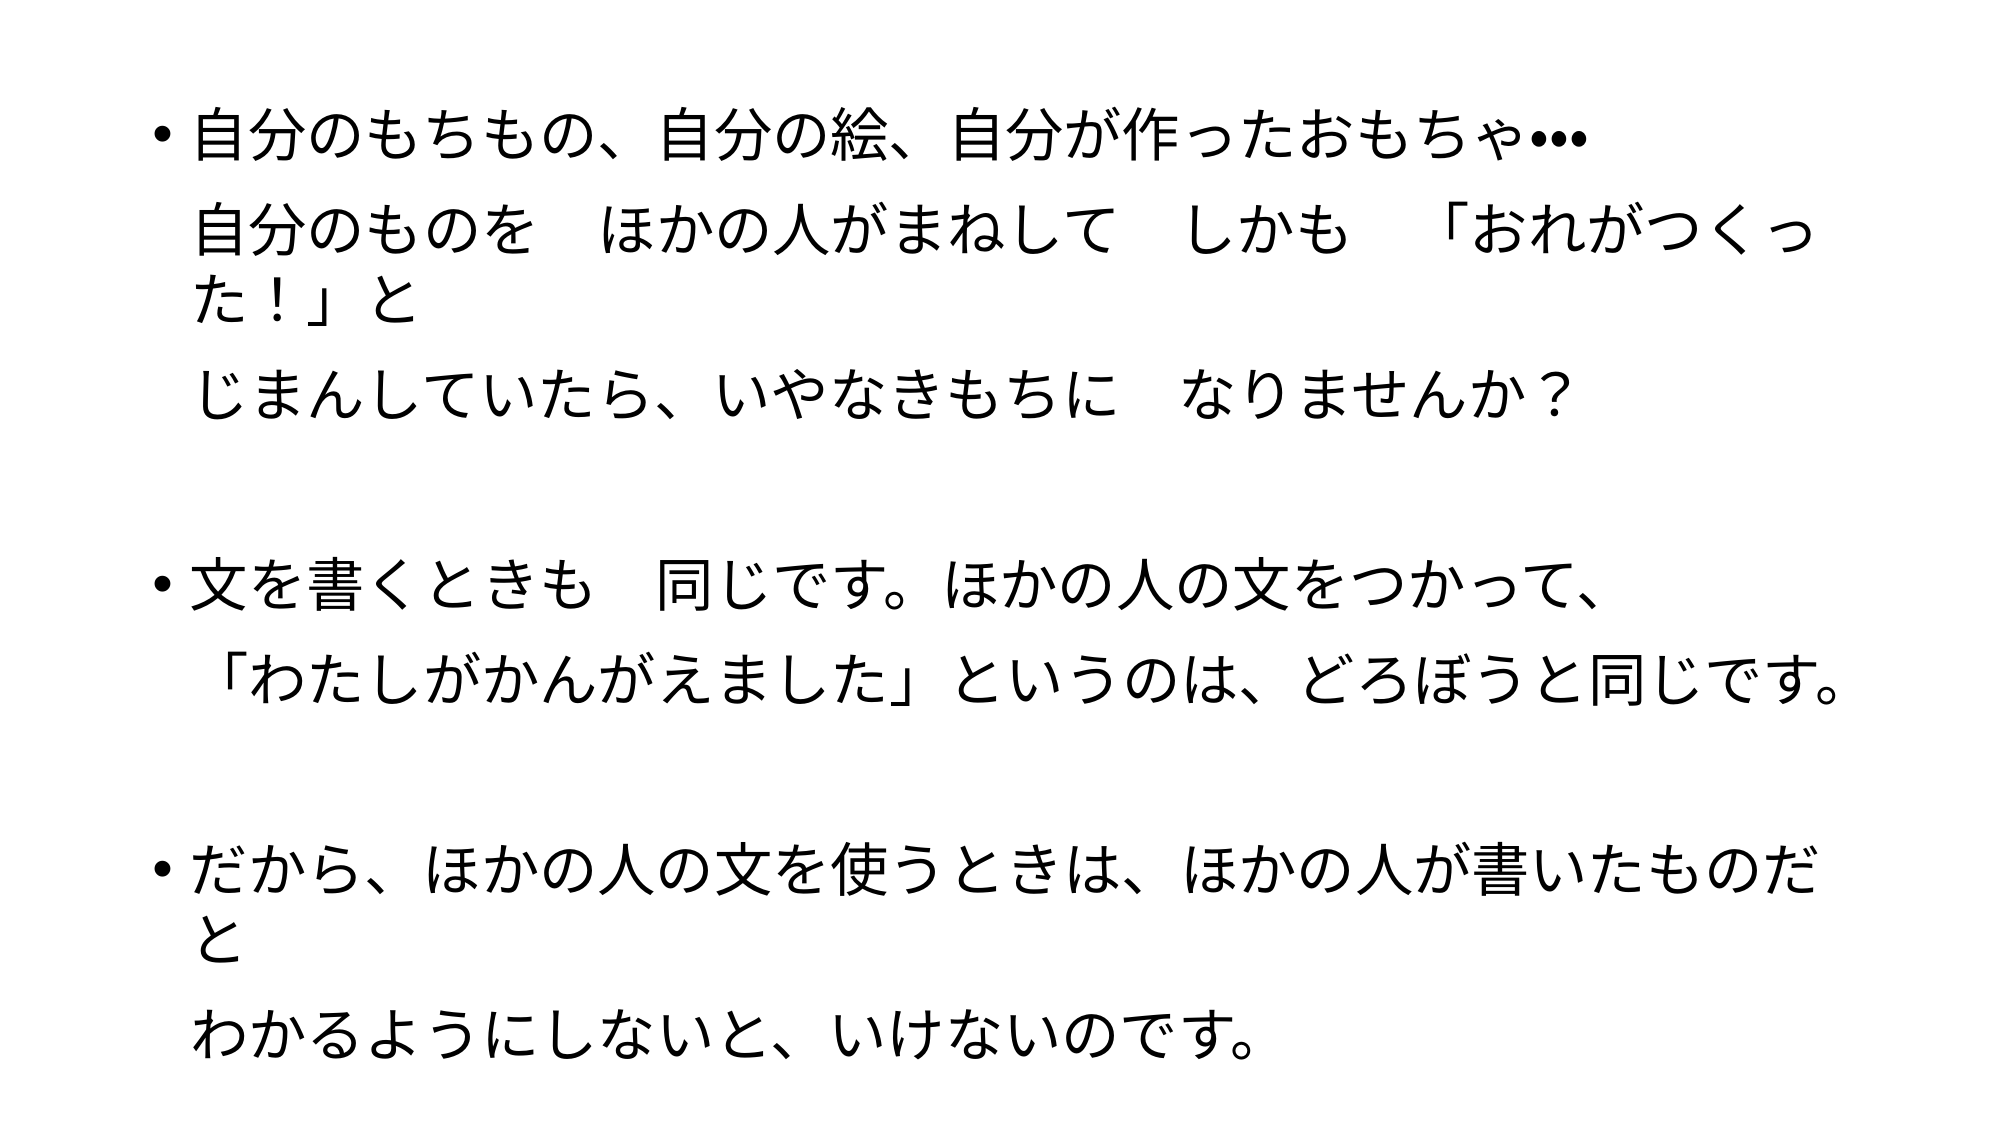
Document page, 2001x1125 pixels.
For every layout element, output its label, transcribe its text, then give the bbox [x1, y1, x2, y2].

list 自分のもちもの、自分の絵、自分が作ったおもちゃ・・・ 自分のものを ほかの人がまねして しかも 「おれがつくった！」と じまんしていたら、いやなきもちに なりませんか？ 文を書くときも 同じです。ほかの人の文をつかって、 「わたしがかんがえました」というのは、どろぼうと同じです。 だから、ほかの人の文を使うときは、ほかの人が書いたものだと わかるようにしないと、いけないのです。 [137, 90, 1863, 1003]
